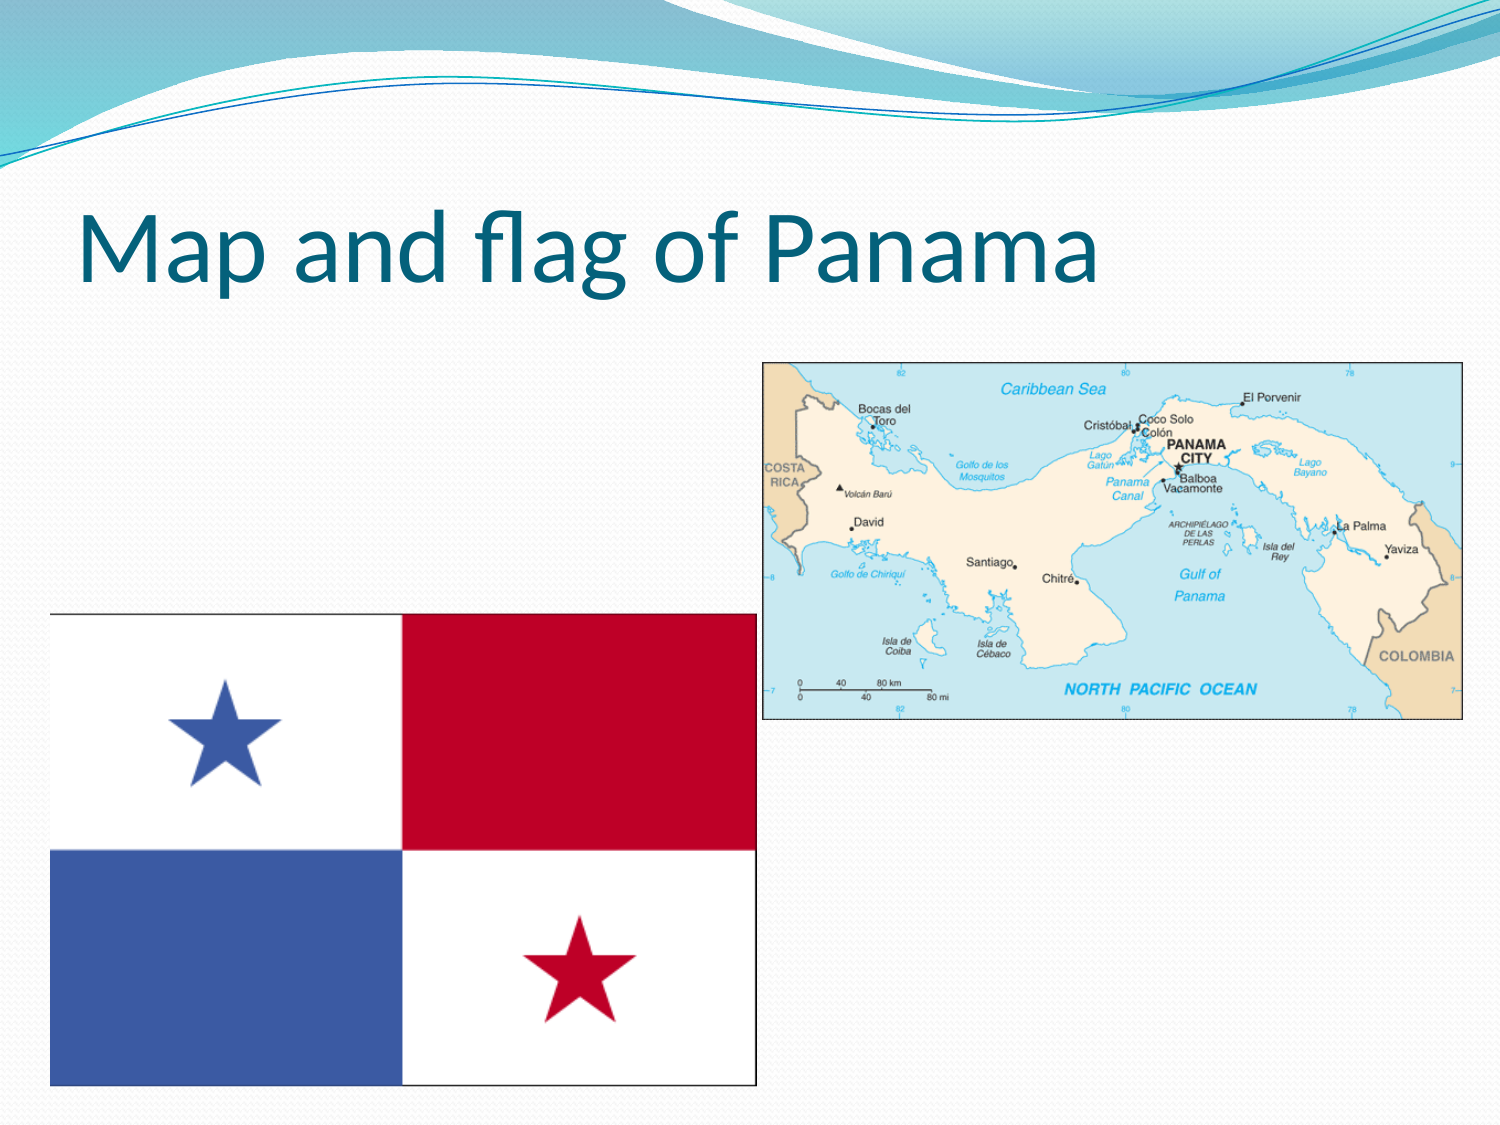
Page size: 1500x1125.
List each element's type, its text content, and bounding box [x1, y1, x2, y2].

title Map and flag of Panama [75, 115, 1425, 303]
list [49, 612, 758, 1091]
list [762, 362, 1463, 720]
